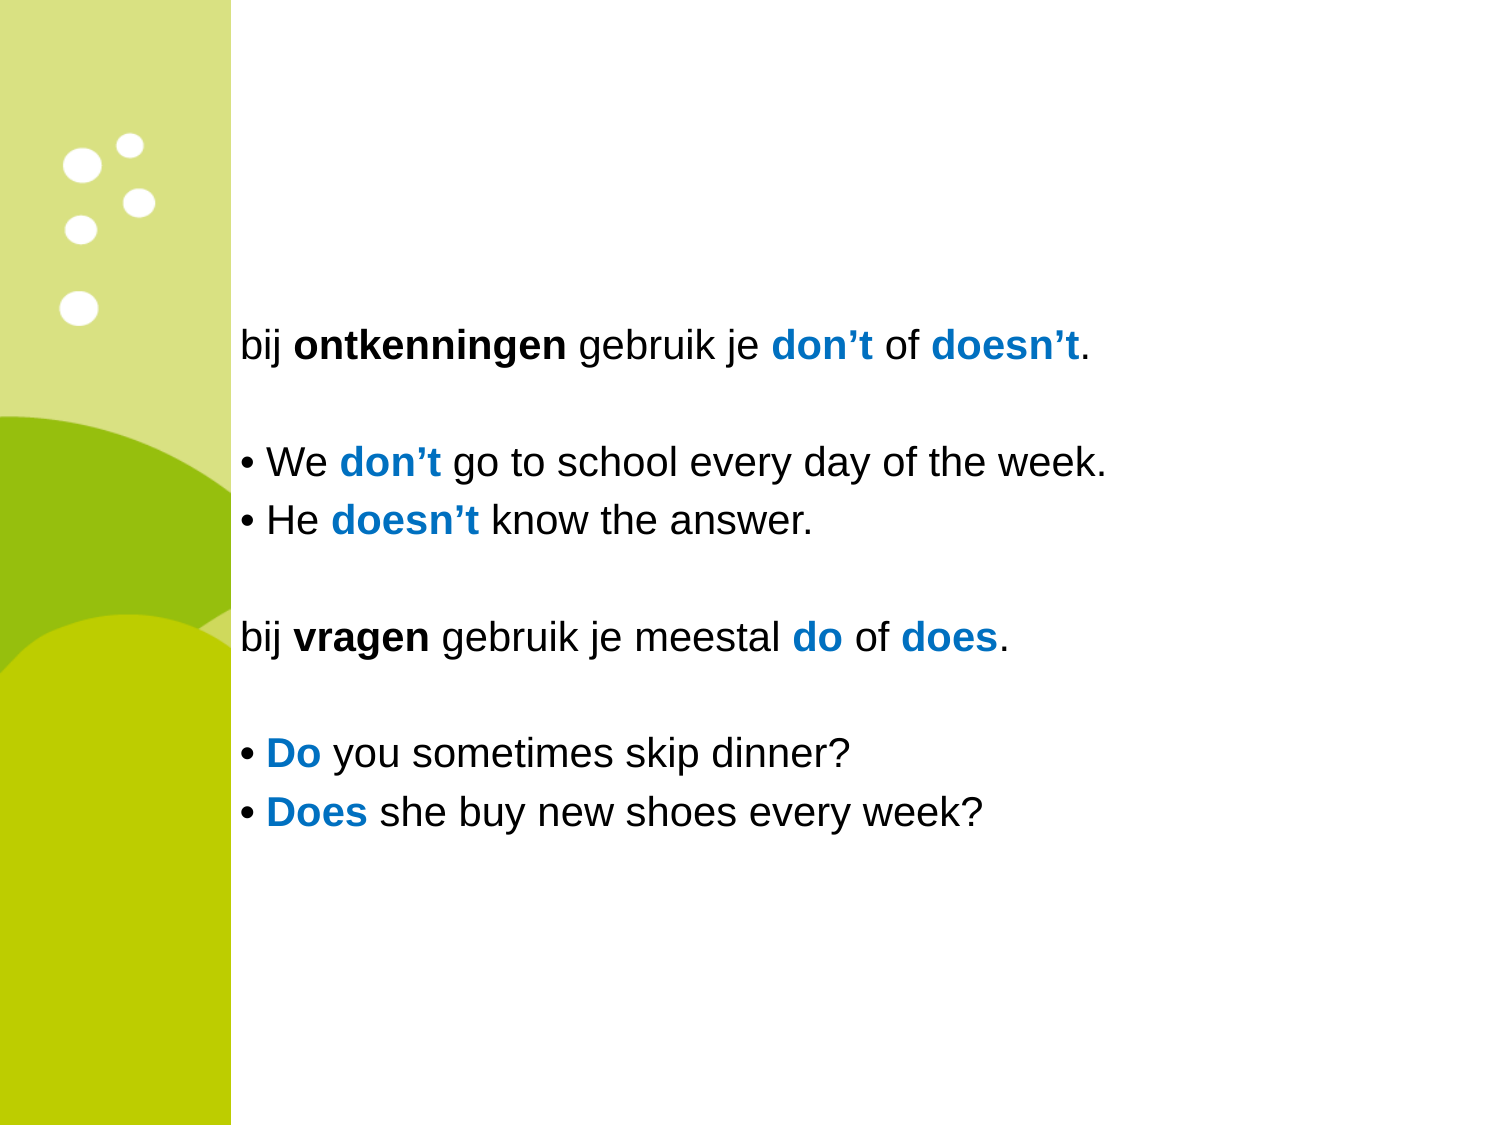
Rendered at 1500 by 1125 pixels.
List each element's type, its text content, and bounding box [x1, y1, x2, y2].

subtitle bij ontkenningen gebruik je don’t of doesn’t. • We don’t go to school every day of the week. • He doesn’t know the answer. bij vragen gebruik je meestal do of does. • Do you sometimes skip dinner? • Does she buy new shoes every week? [235, 231, 1275, 925]
picture [0, 0, 231, 1125]
